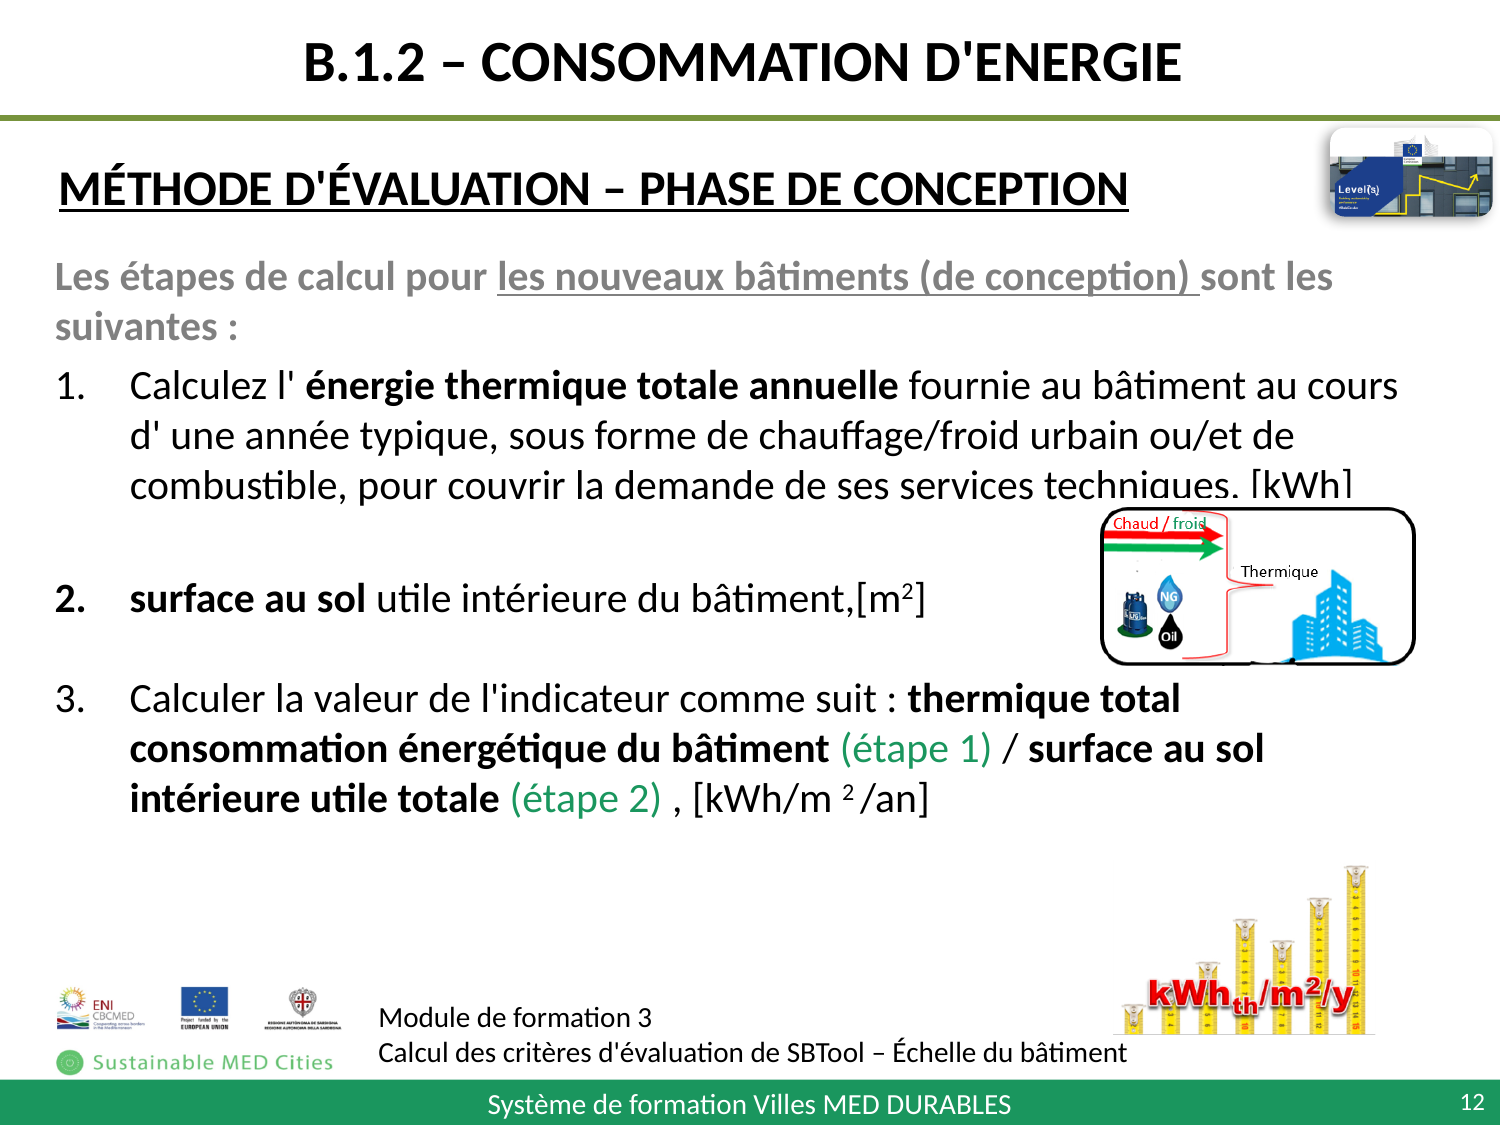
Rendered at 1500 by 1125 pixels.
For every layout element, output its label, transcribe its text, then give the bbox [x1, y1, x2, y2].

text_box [0, 972, 1500, 1125]
picture [1329, 127, 1493, 217]
picture [1082, 860, 1418, 1043]
text_box surface au sol utile intérieure du bâtiment,[m2] Calculer la valeur de l'indicateur comme suit : thermique total consommation énergétique du bâtiment (étape 1) / surface au sol intérieure utile totale (étape 2) , [kWh/m 2 /an] [39, 563, 1434, 829]
text_box Les étapes de calcul pour les nouveaux bâtiments (de conception) sont les suivantes : Calculez l' énergie thermique totale annuelle fournie au bâtiment au cours d' une année typique, sous forme de chauffage/froid urbain ou/et de combustible, pour couvrir la demande de ses services techniques, [kWh] [39, 241, 1434, 563]
title B.1.2 – CONSOMMATION D'ENERGIE [0, 0, 1500, 117]
text_box MÉTHODE D'ÉVALUATION – PHASE DE CONCEPTION [43, 147, 1331, 235]
picture [1096, 498, 1418, 666]
